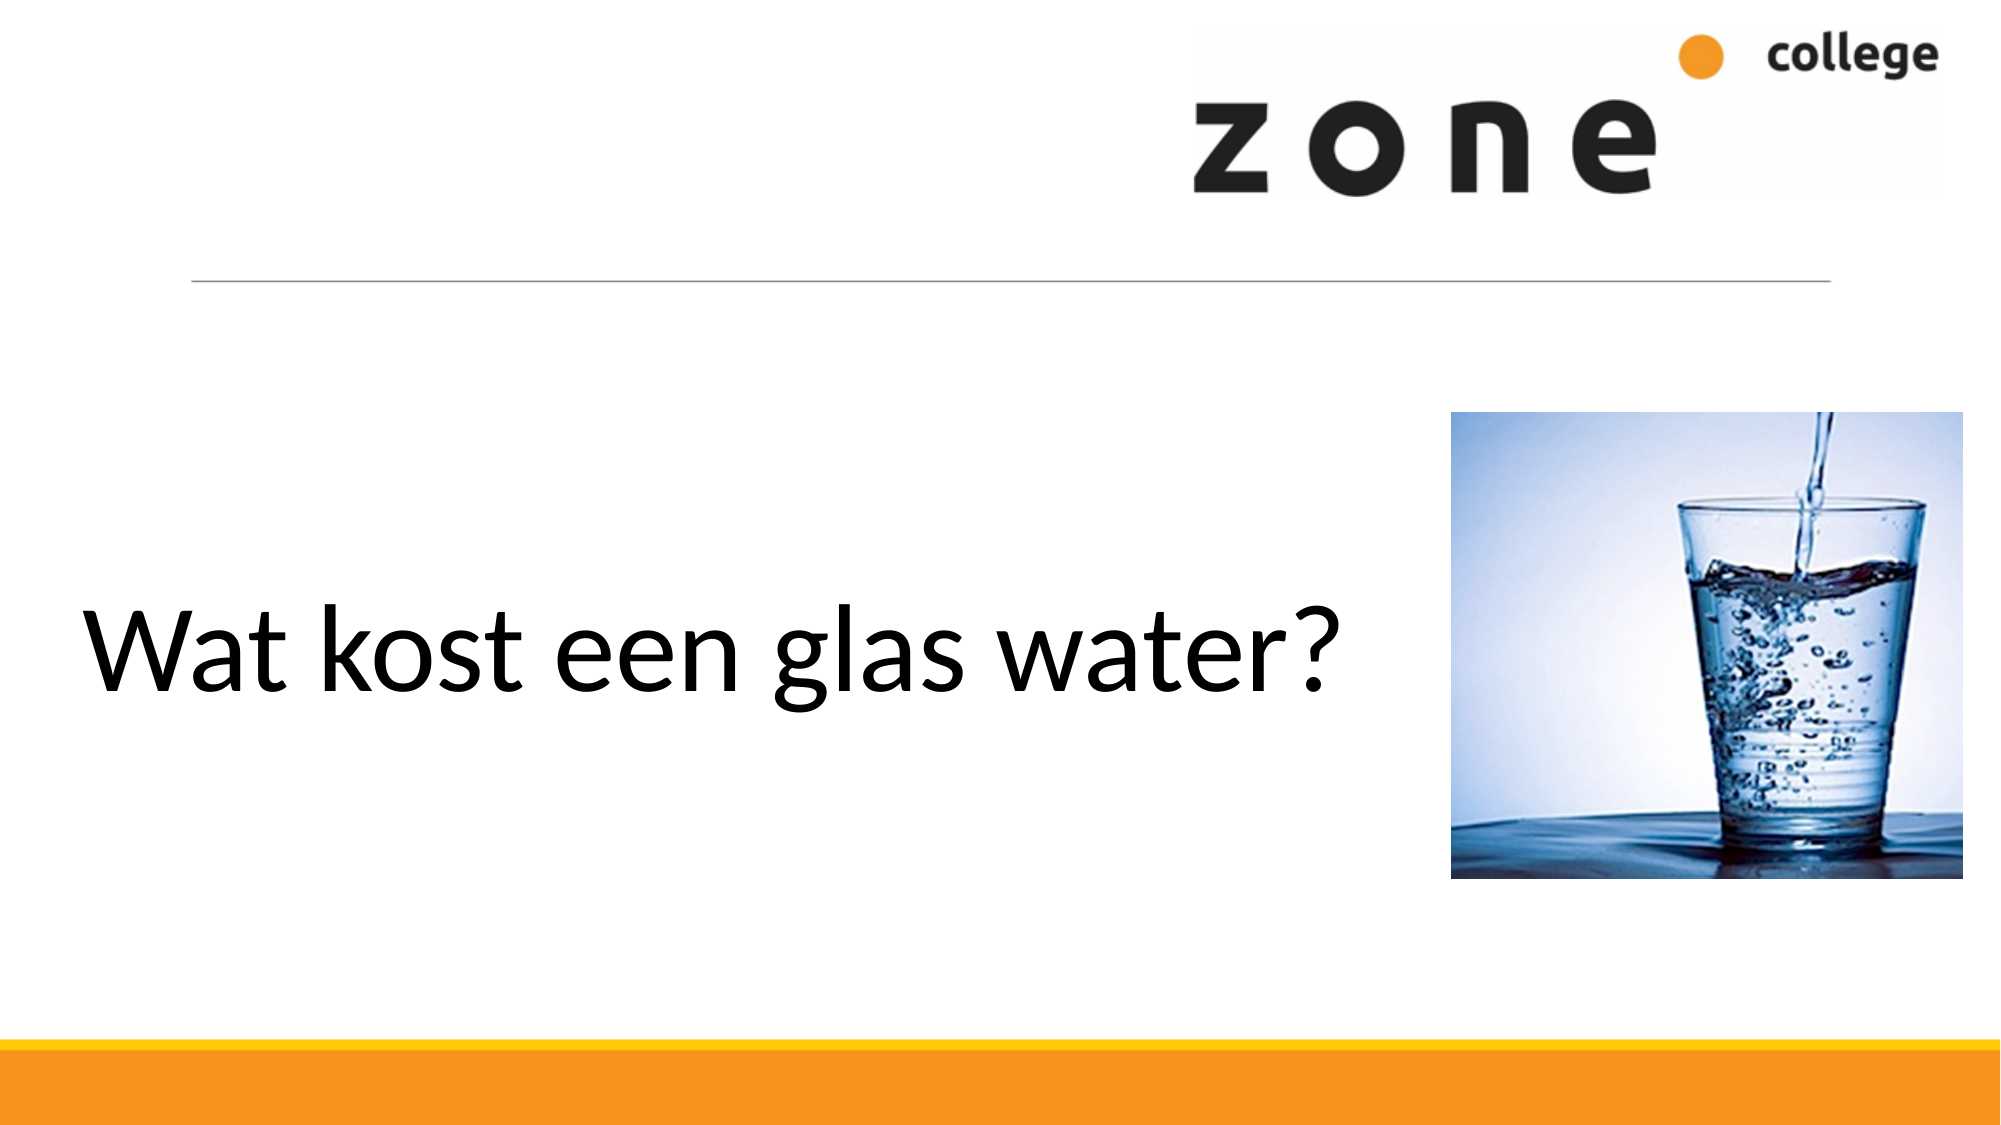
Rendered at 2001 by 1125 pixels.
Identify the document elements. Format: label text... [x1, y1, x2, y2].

list Wat kost een glas water? [67, 576, 1793, 1125]
picture [0, 0, 2001, 1125]
